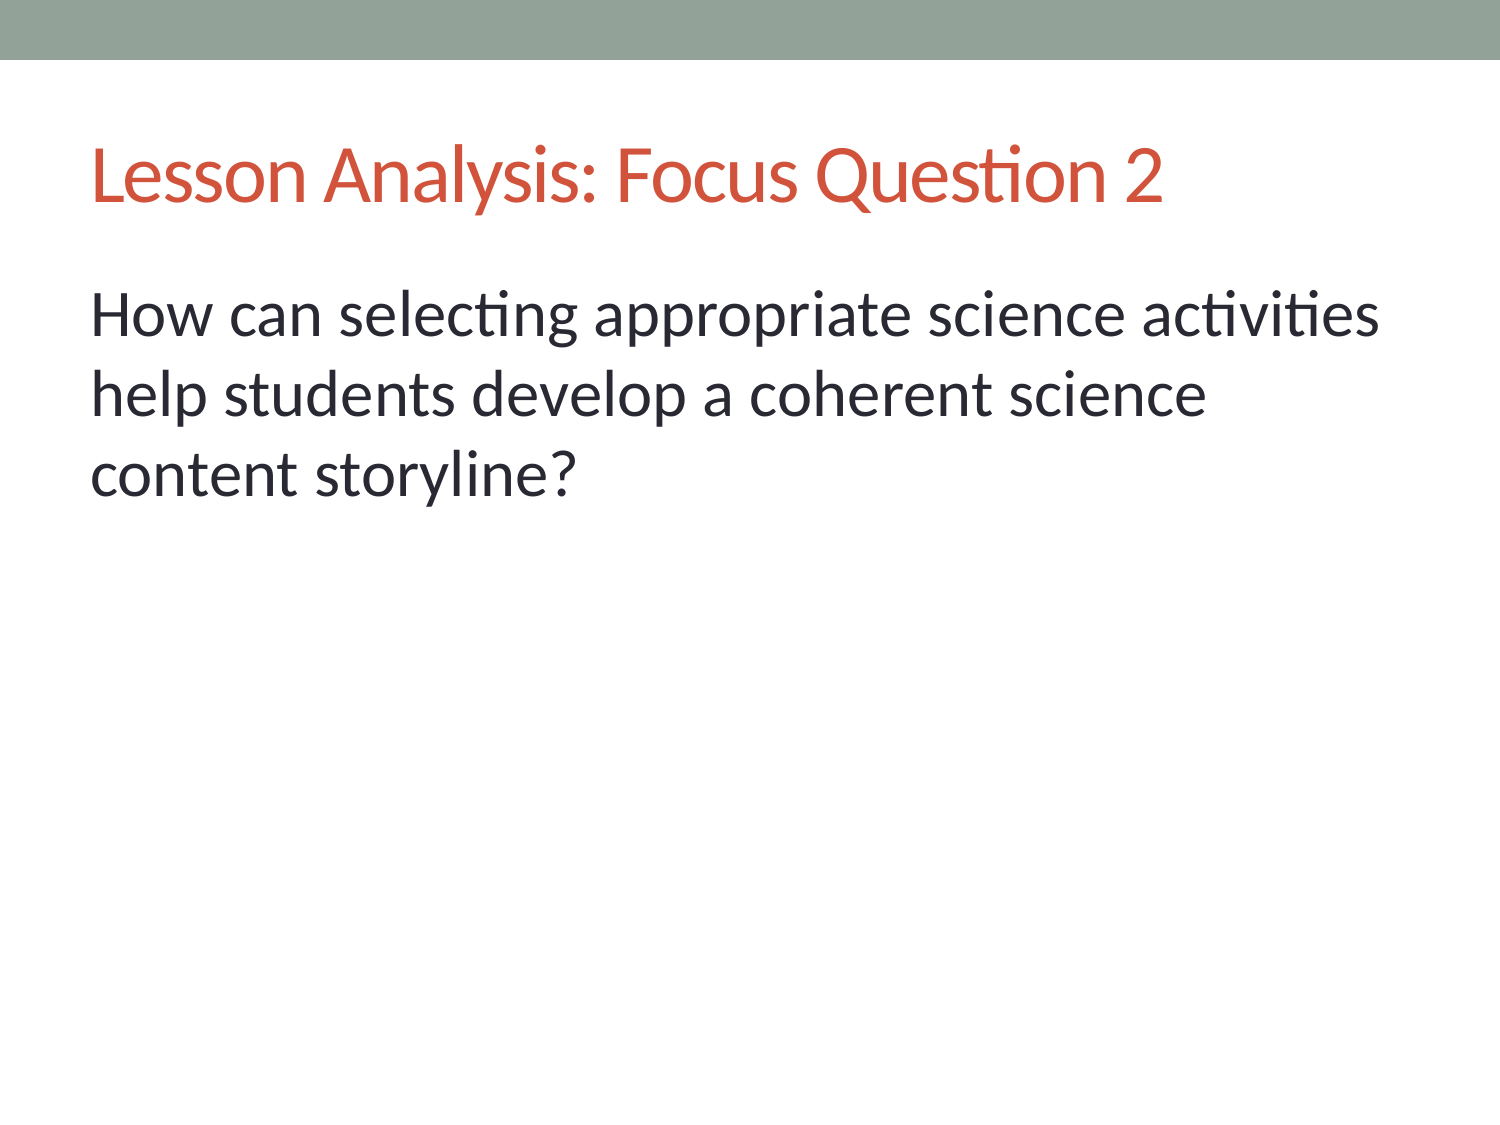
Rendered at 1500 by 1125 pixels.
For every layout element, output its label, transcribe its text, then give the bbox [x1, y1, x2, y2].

title Lesson Analysis: Focus Question 2 [75, 75, 1425, 262]
list How can selecting appropriate science activities help students develop a coherent science content storyline? [75, 262, 1425, 1063]
